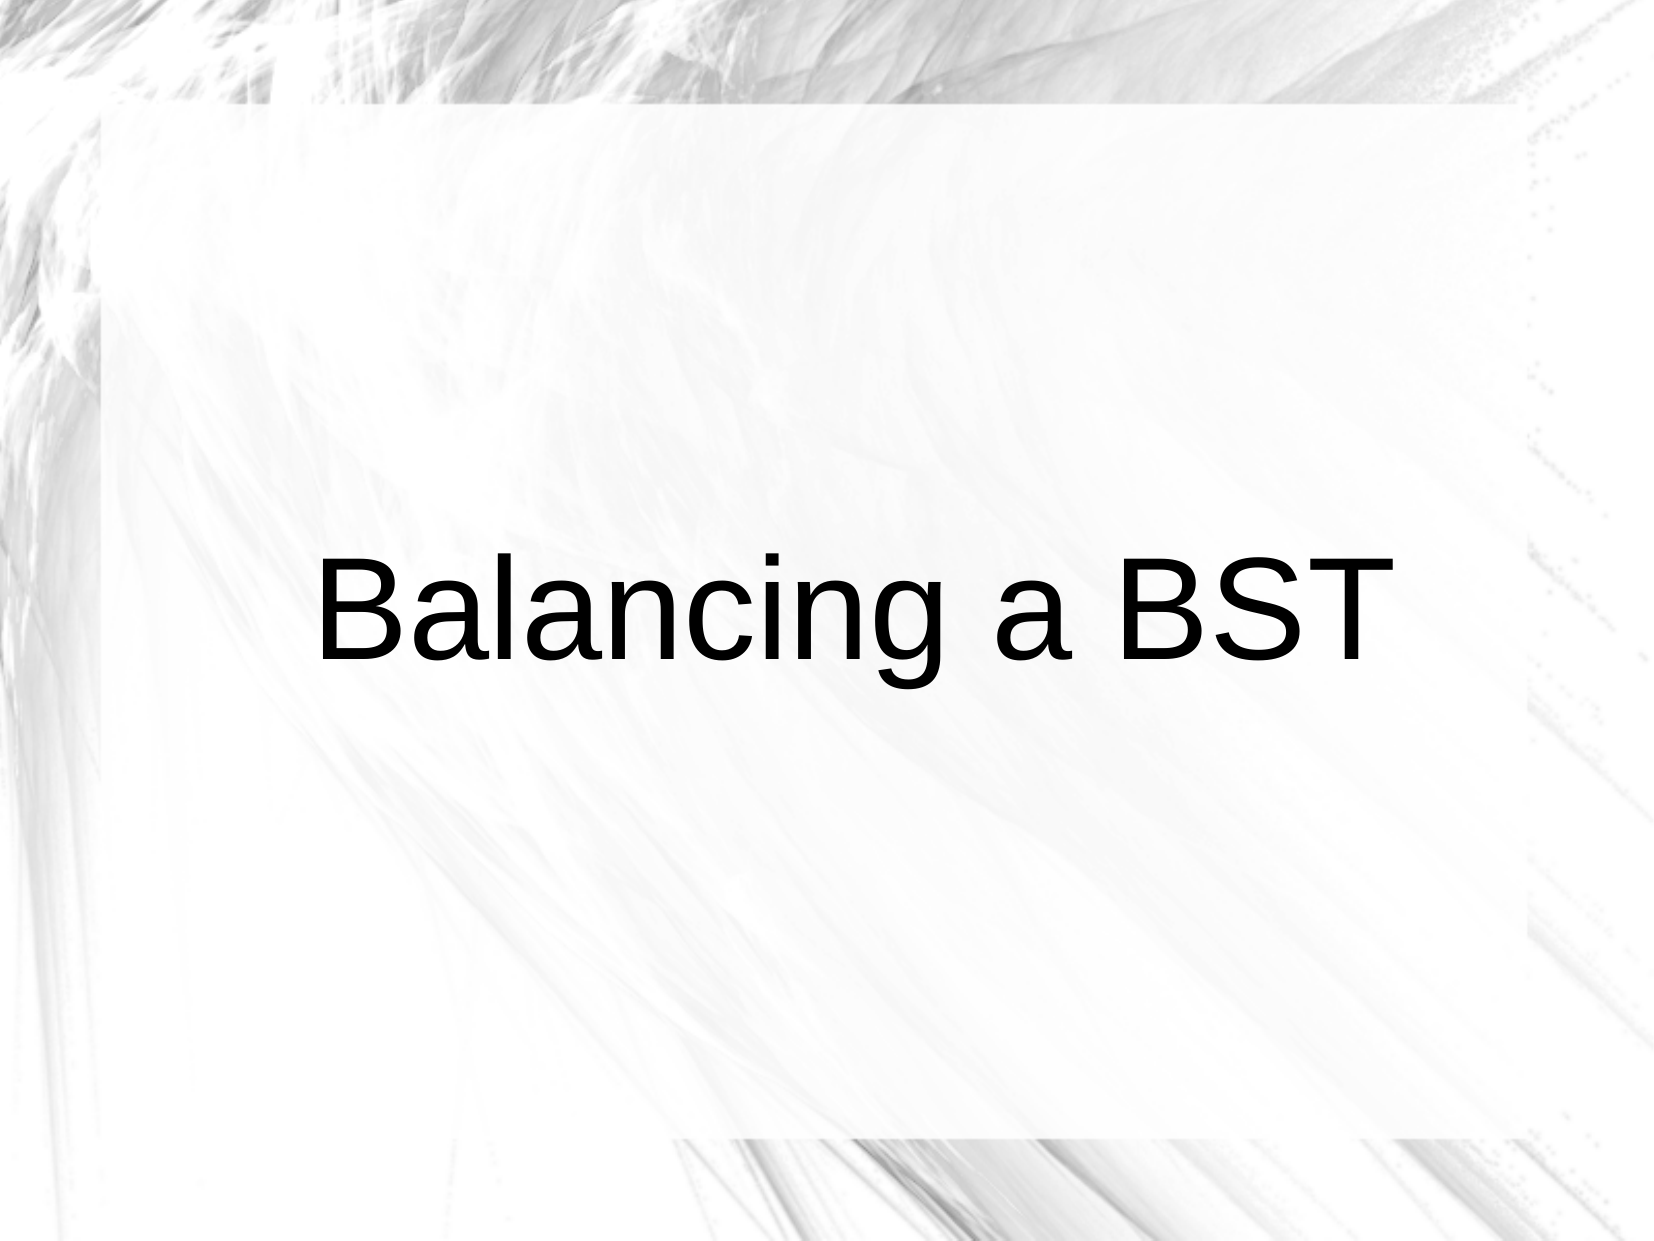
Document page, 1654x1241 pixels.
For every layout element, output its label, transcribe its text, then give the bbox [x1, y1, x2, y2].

picture [0, 0, 1654, 1241]
list Balancing a BST [118, 319, 1571, 1109]
